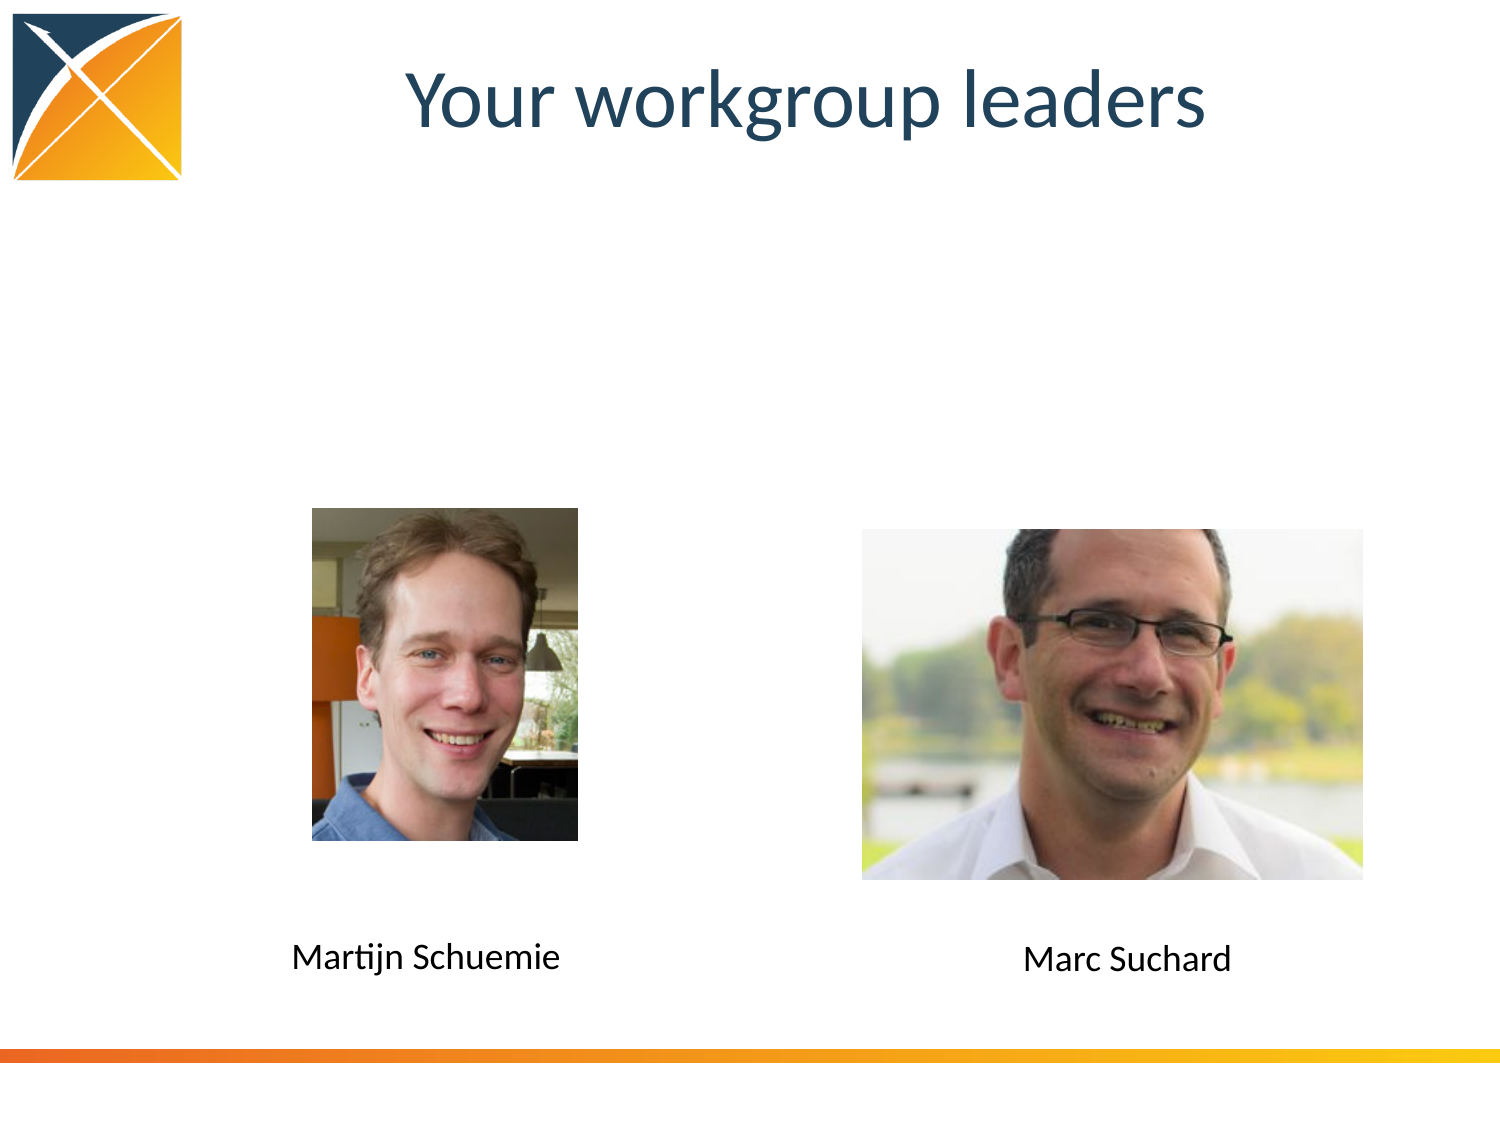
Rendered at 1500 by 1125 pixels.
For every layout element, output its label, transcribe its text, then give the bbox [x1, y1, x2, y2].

picture [312, 508, 579, 841]
text_box Martijn Schuemie [276, 924, 577, 985]
title Your workgroup leaders [187, 24, 1425, 163]
picture [862, 528, 1363, 880]
picture [0, 0, 206, 200]
text_box Marc Suchard [1008, 926, 1248, 987]
